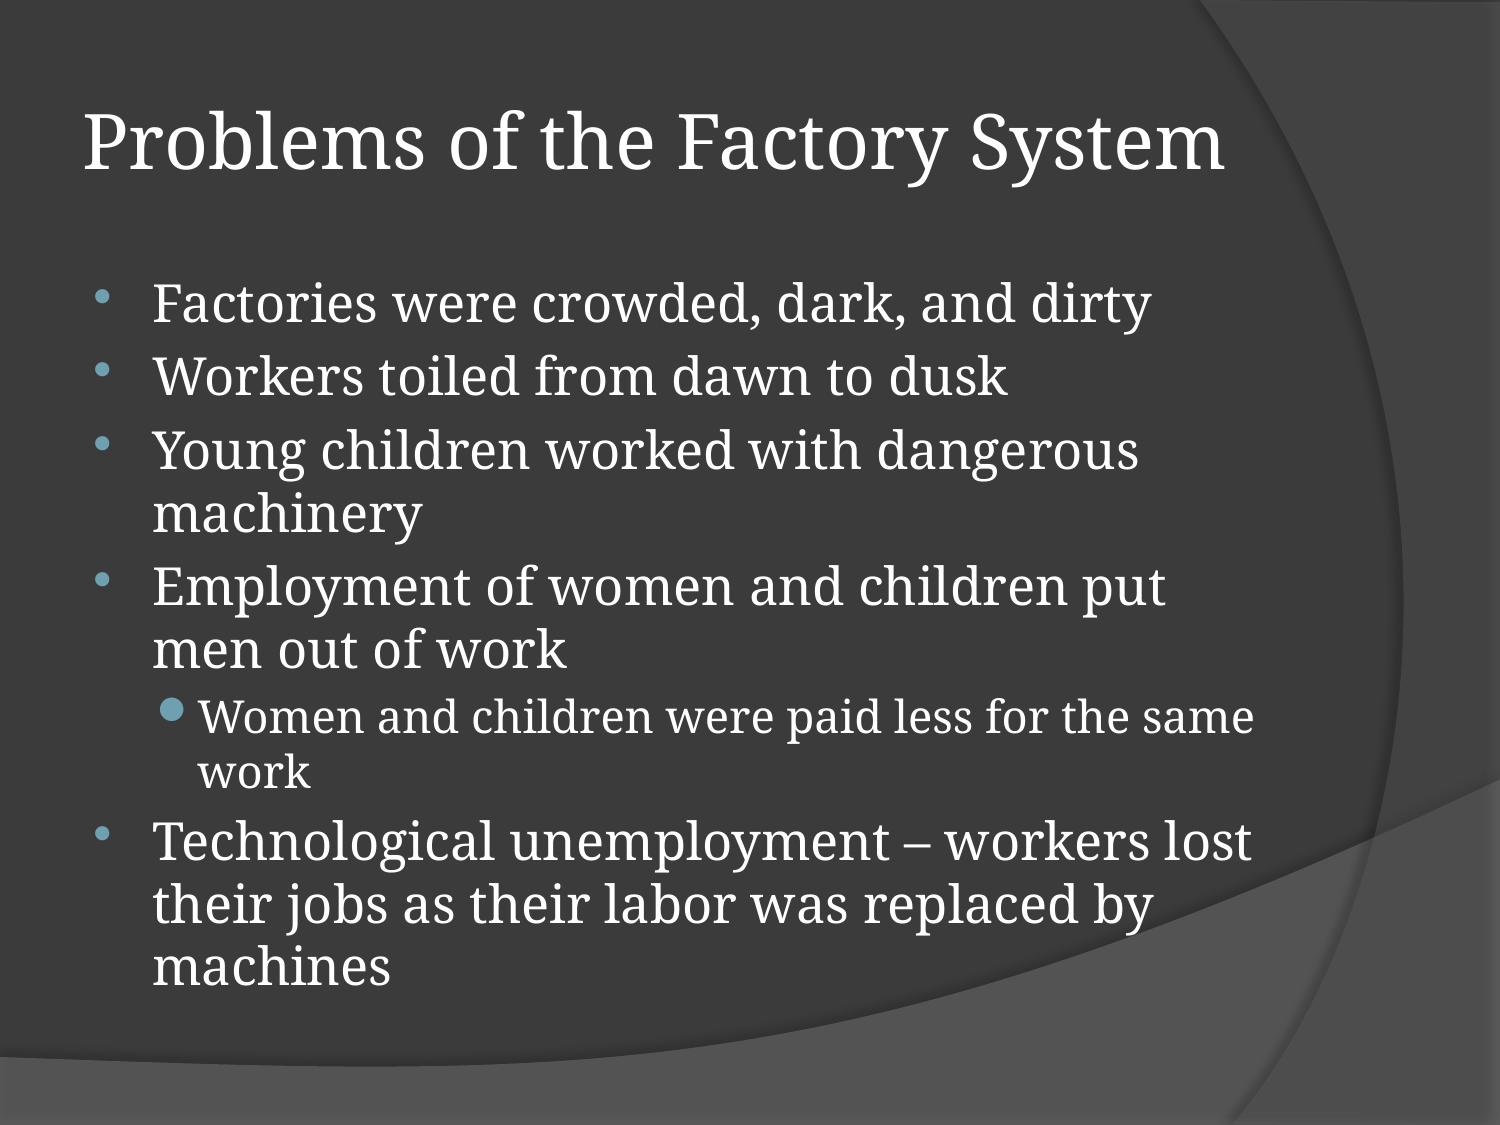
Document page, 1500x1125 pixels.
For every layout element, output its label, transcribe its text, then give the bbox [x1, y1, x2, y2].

list Factories were crowded, dark, and dirty Workers toiled from dawn to dusk Young children worked with dangerous machinery Employment of women and children put men out of work Women and children were paid less for the same work Technological unemployment – workers lost their jobs as their labor was replaced by machines [75, 262, 1300, 1005]
title Problems of the Factory System [75, 45, 1300, 233]
